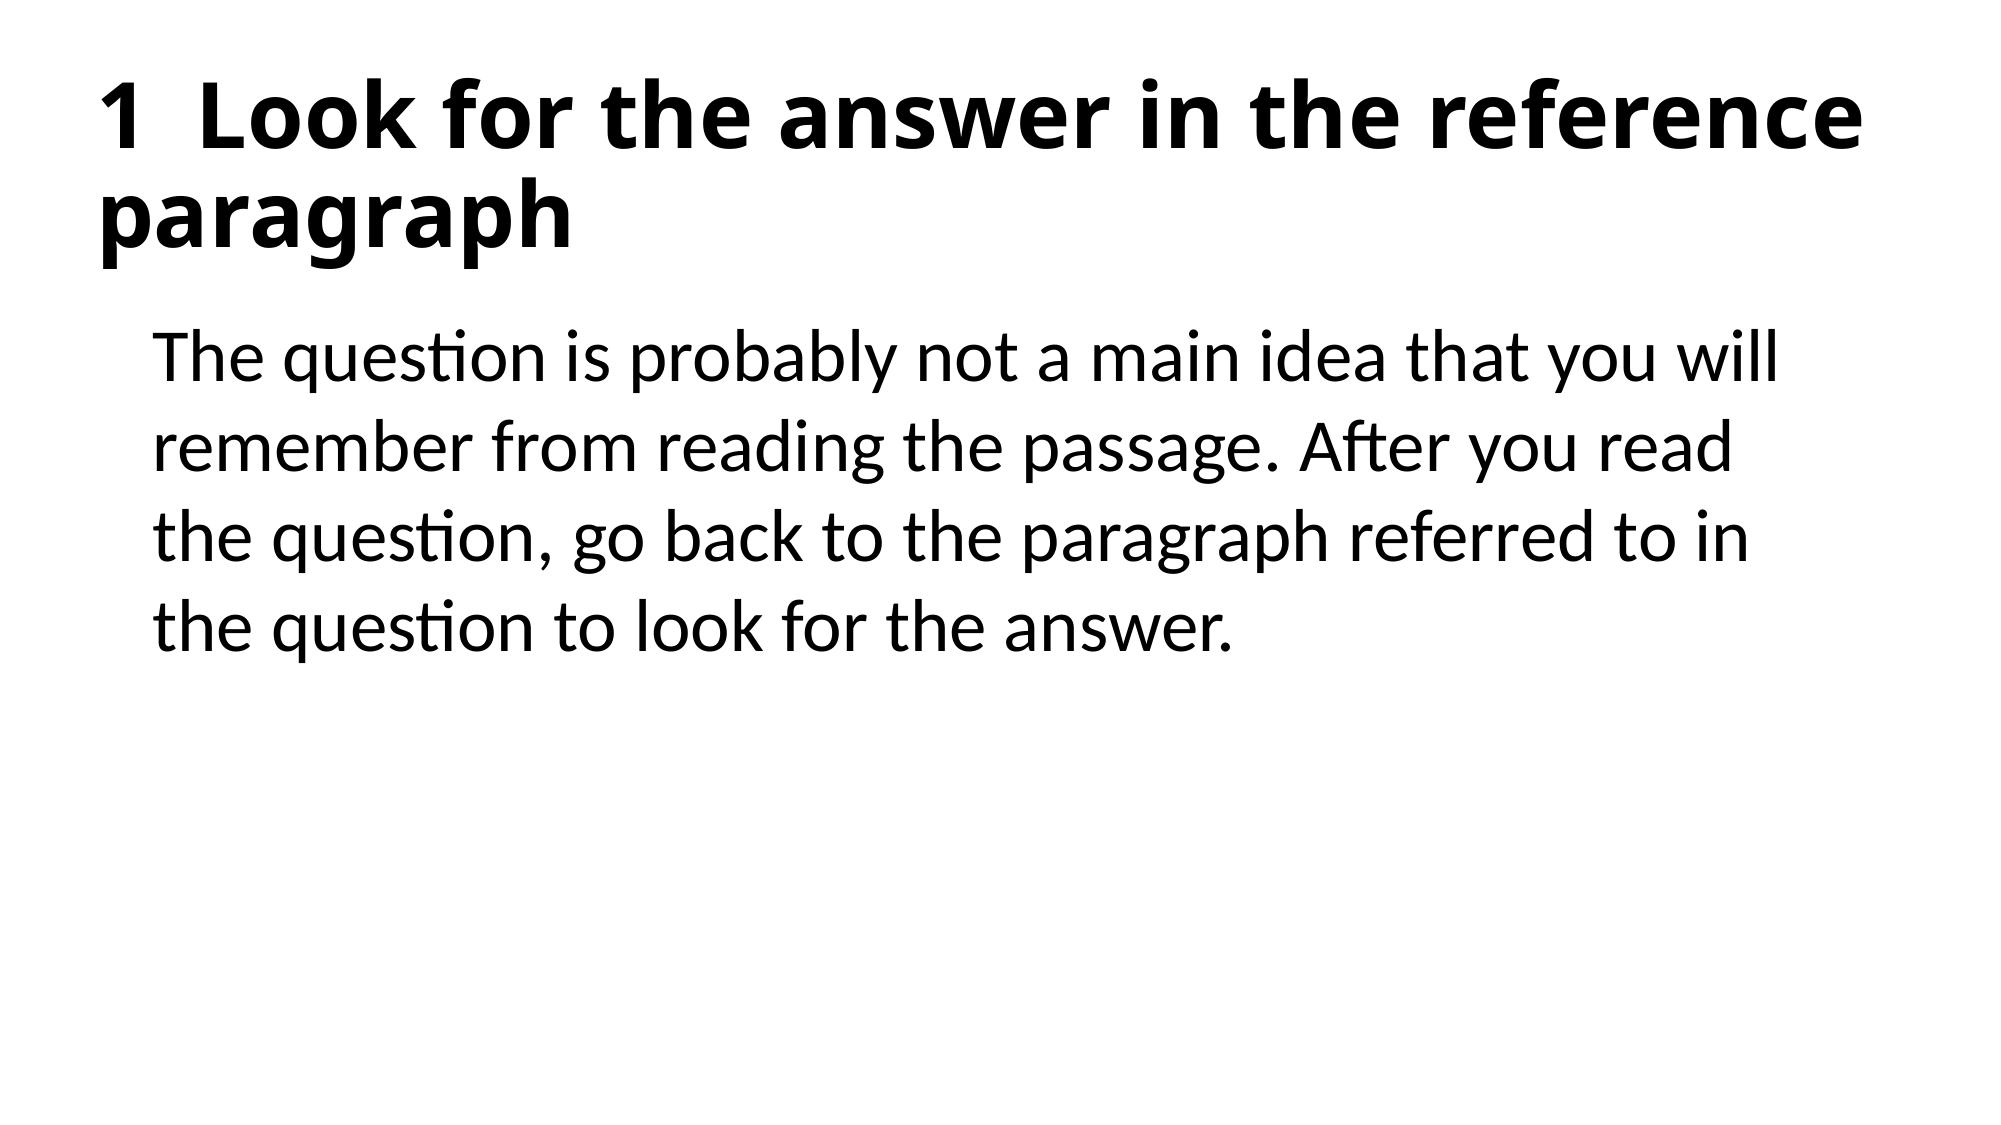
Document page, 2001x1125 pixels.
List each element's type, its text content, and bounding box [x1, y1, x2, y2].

title 1 Look for the answer in the reference paragraph [81, 59, 1934, 278]
list The question is probably not a main idea that you will remember from reading the passage. After you read the question, go back to the paragraph referred to in the question to look for the answer. [137, 299, 1863, 1014]
